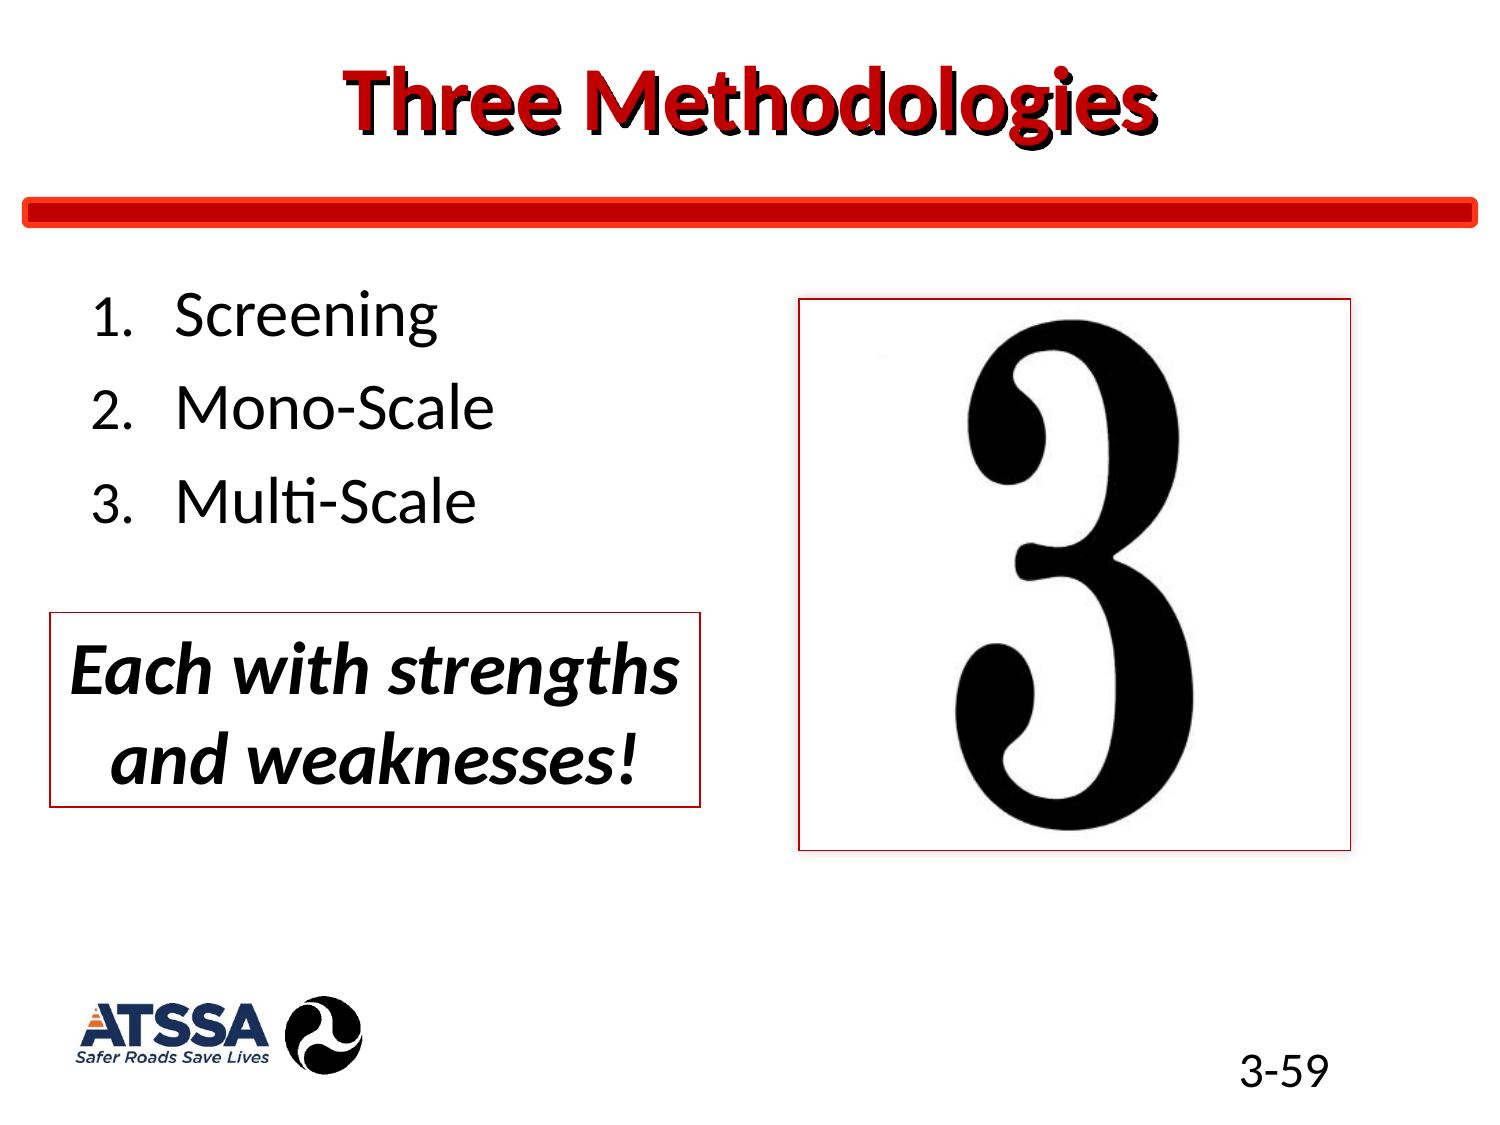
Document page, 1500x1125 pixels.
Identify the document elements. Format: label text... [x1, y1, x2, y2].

picture [799, 299, 1351, 851]
title Three Methodologies [0, 0, 1500, 188]
picture [276, 989, 370, 1077]
text_box Each with strengths and weaknesses! [50, 612, 700, 808]
list Screening Mono-Scale Multi-Scale [74, 262, 751, 588]
picture [75, 1003, 269, 1063]
